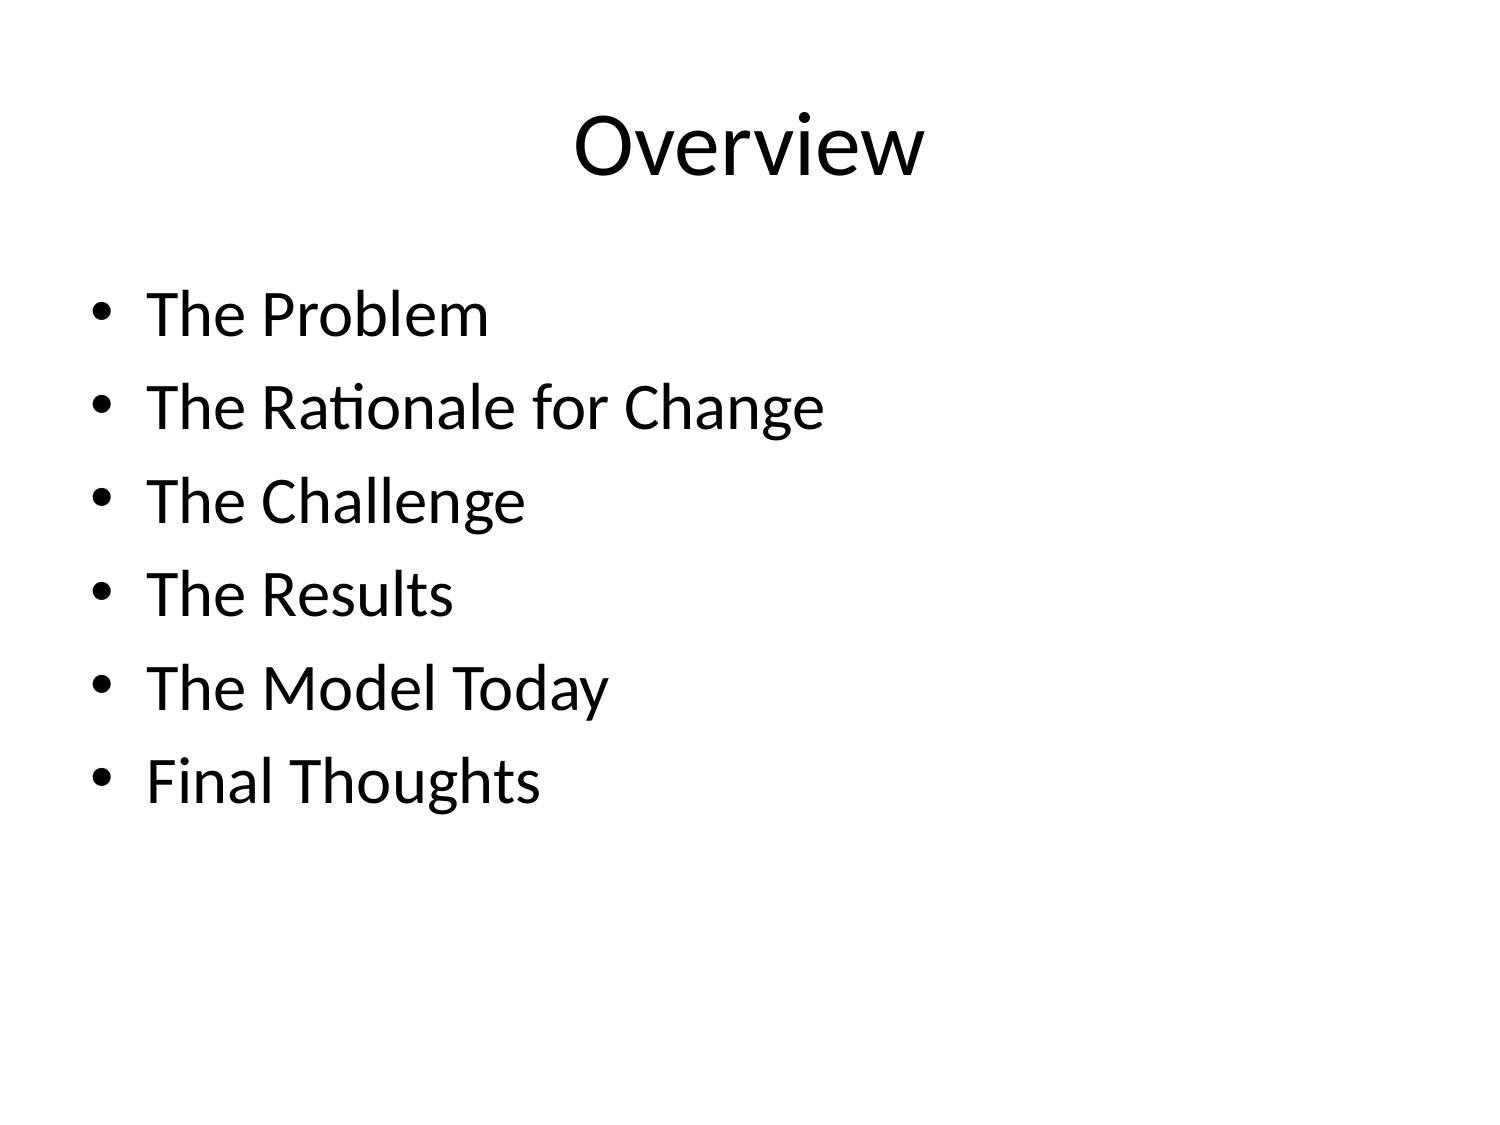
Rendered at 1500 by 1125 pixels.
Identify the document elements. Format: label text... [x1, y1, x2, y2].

title Overview [75, 45, 1425, 233]
list The Problem The Rationale for Change The Challenge The Results The Model Today Final Thoughts [75, 262, 1425, 1005]
